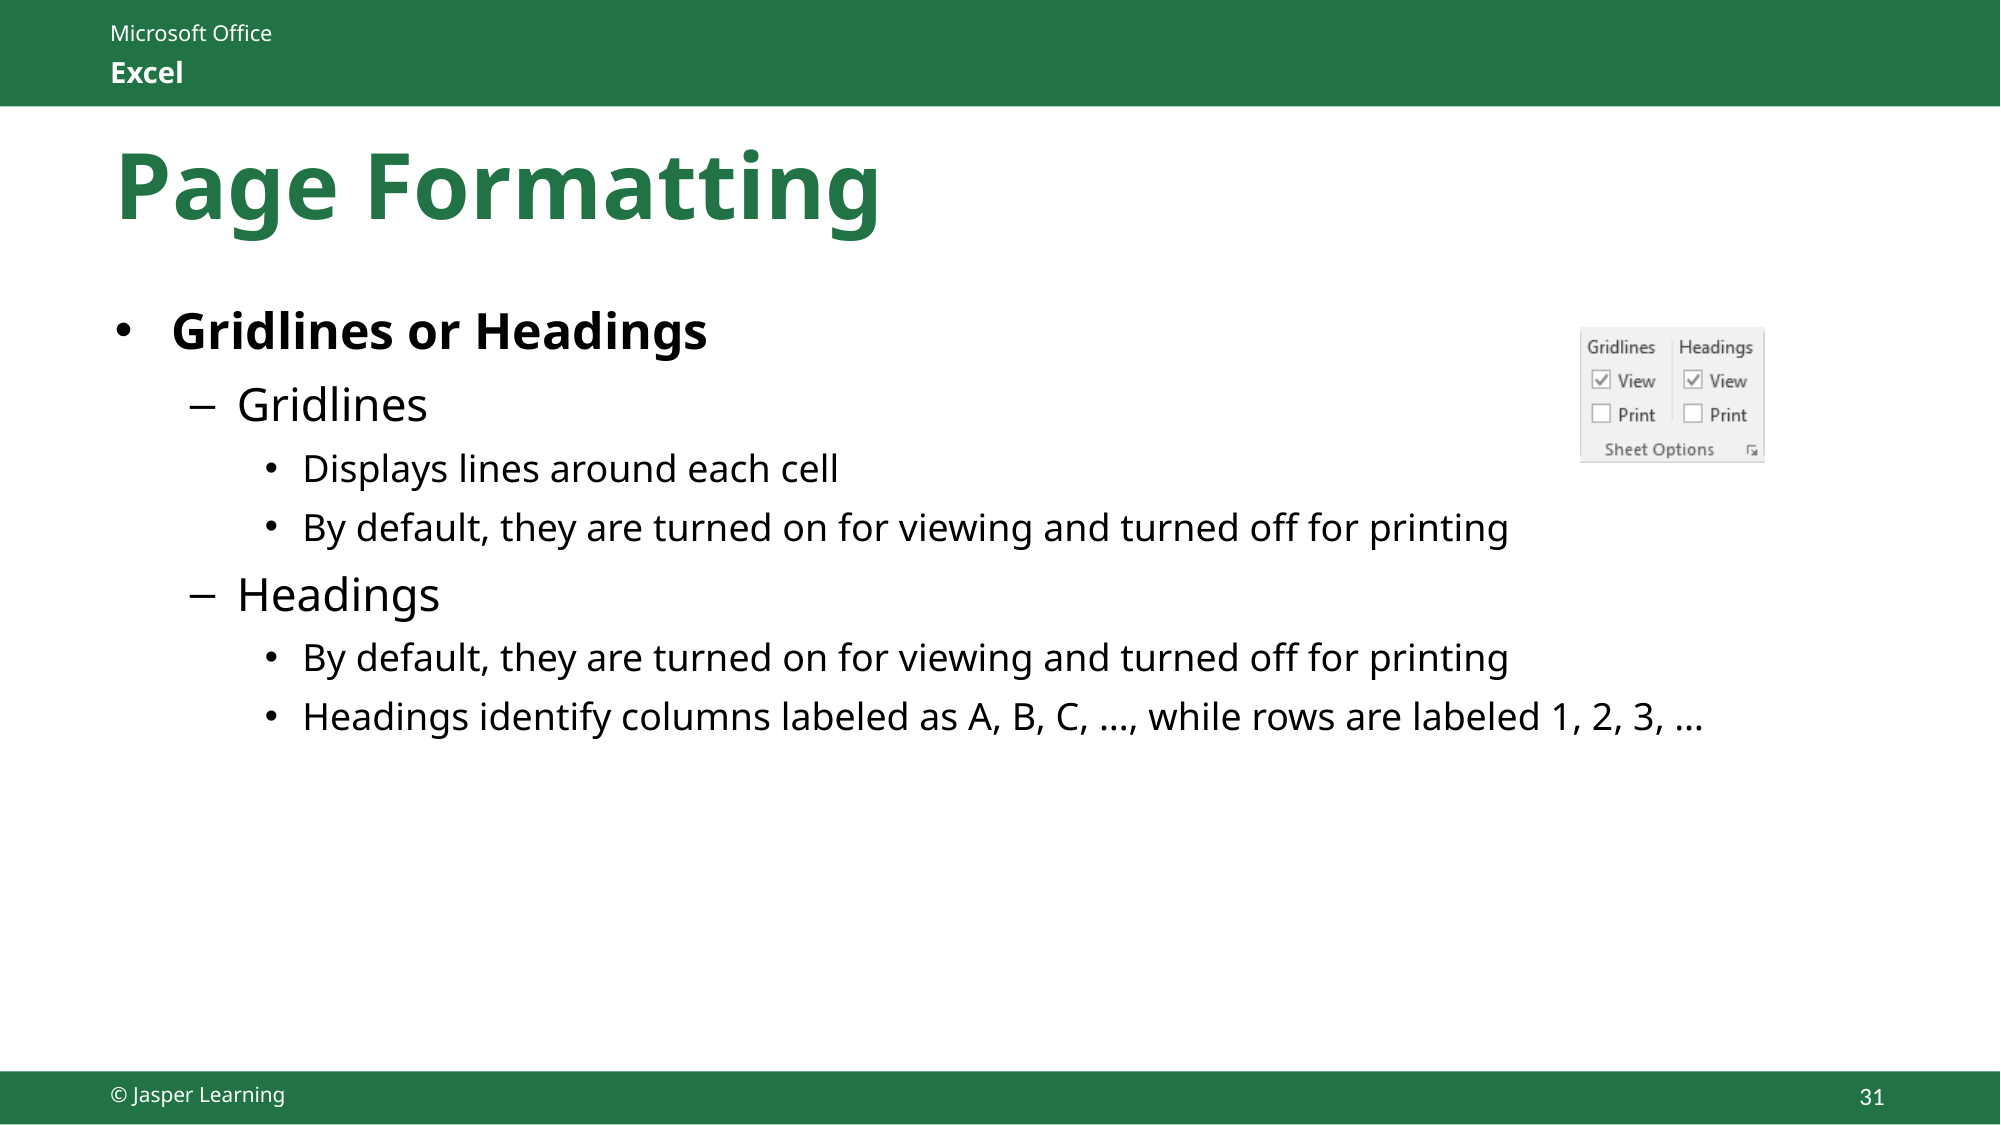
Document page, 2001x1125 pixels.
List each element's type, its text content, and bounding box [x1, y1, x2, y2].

list Gridlines or Headings Gridlines Displays lines around each cell By default, they are turned on for viewing and turned off for printing Headings By default, they are turned on for viewing and turned off for printing Headings identify columns labeled as A, B, C, …, while rows are labeled 1, 2, 3, … [99, 283, 1765, 1026]
slide_number 31 [1433, 1065, 1900, 1125]
footer © Jasper Learning [95, 1065, 729, 1125]
picture [1580, 326, 1766, 463]
title Page Formatting [99, 118, 1866, 248]
